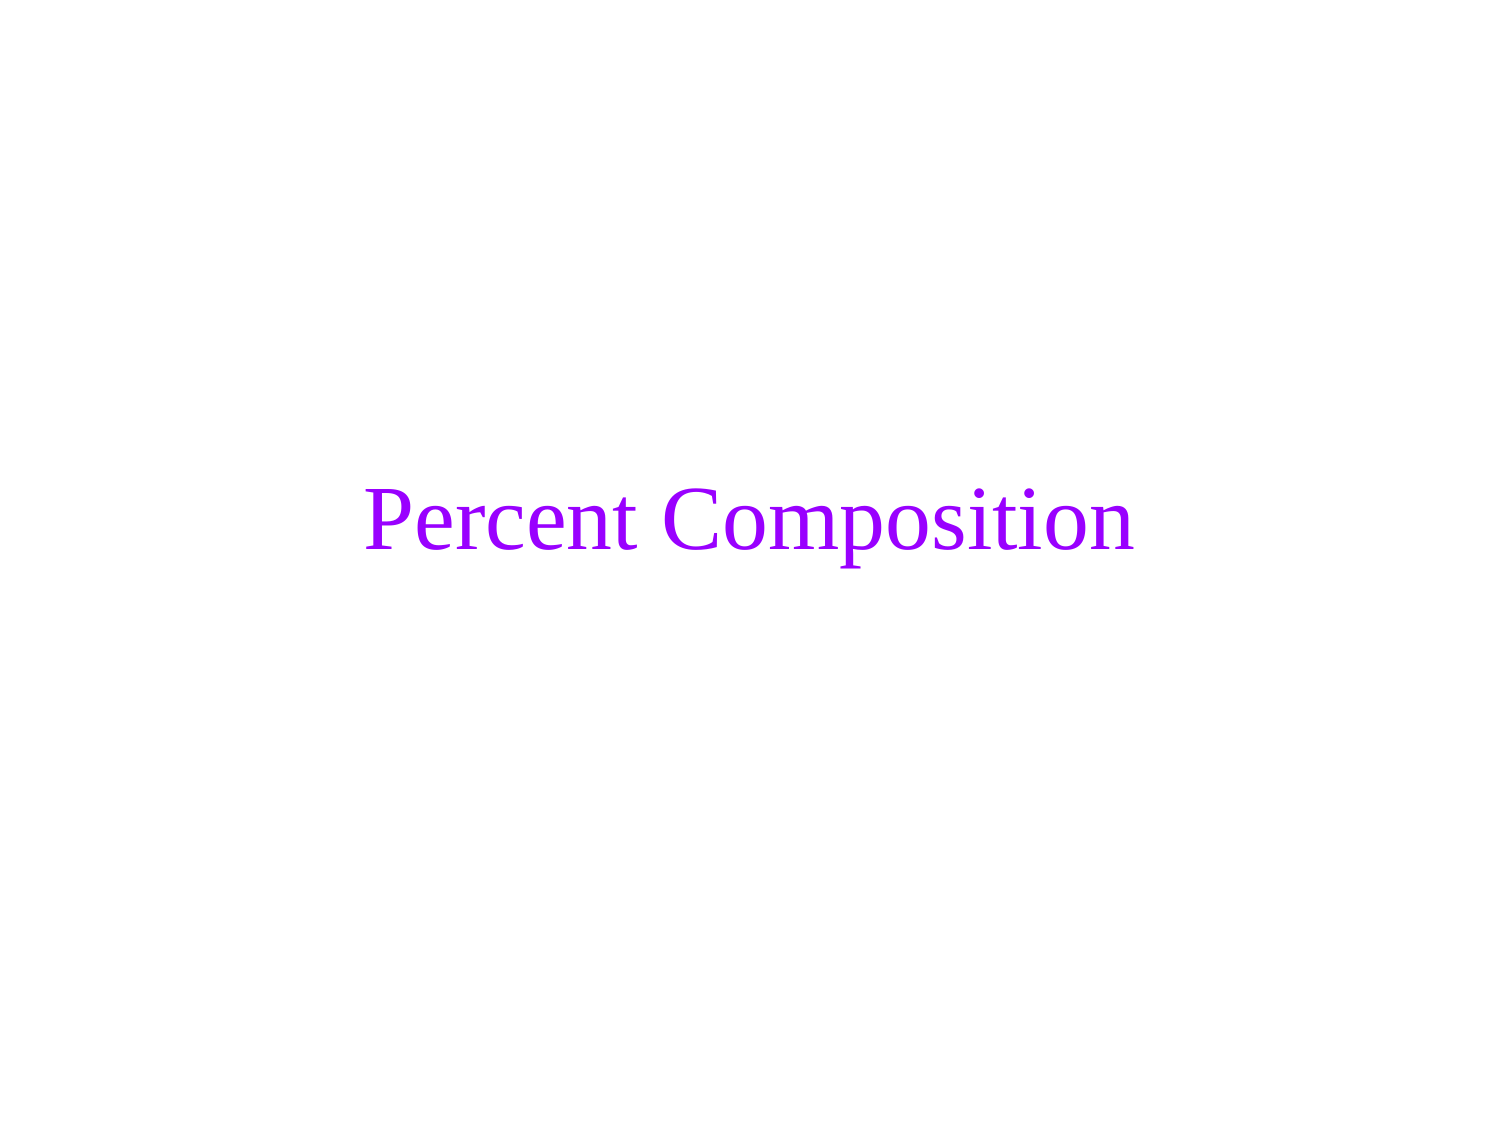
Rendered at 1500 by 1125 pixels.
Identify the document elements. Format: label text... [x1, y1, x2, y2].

text_box Percent Composition [112, 418, 1388, 607]
